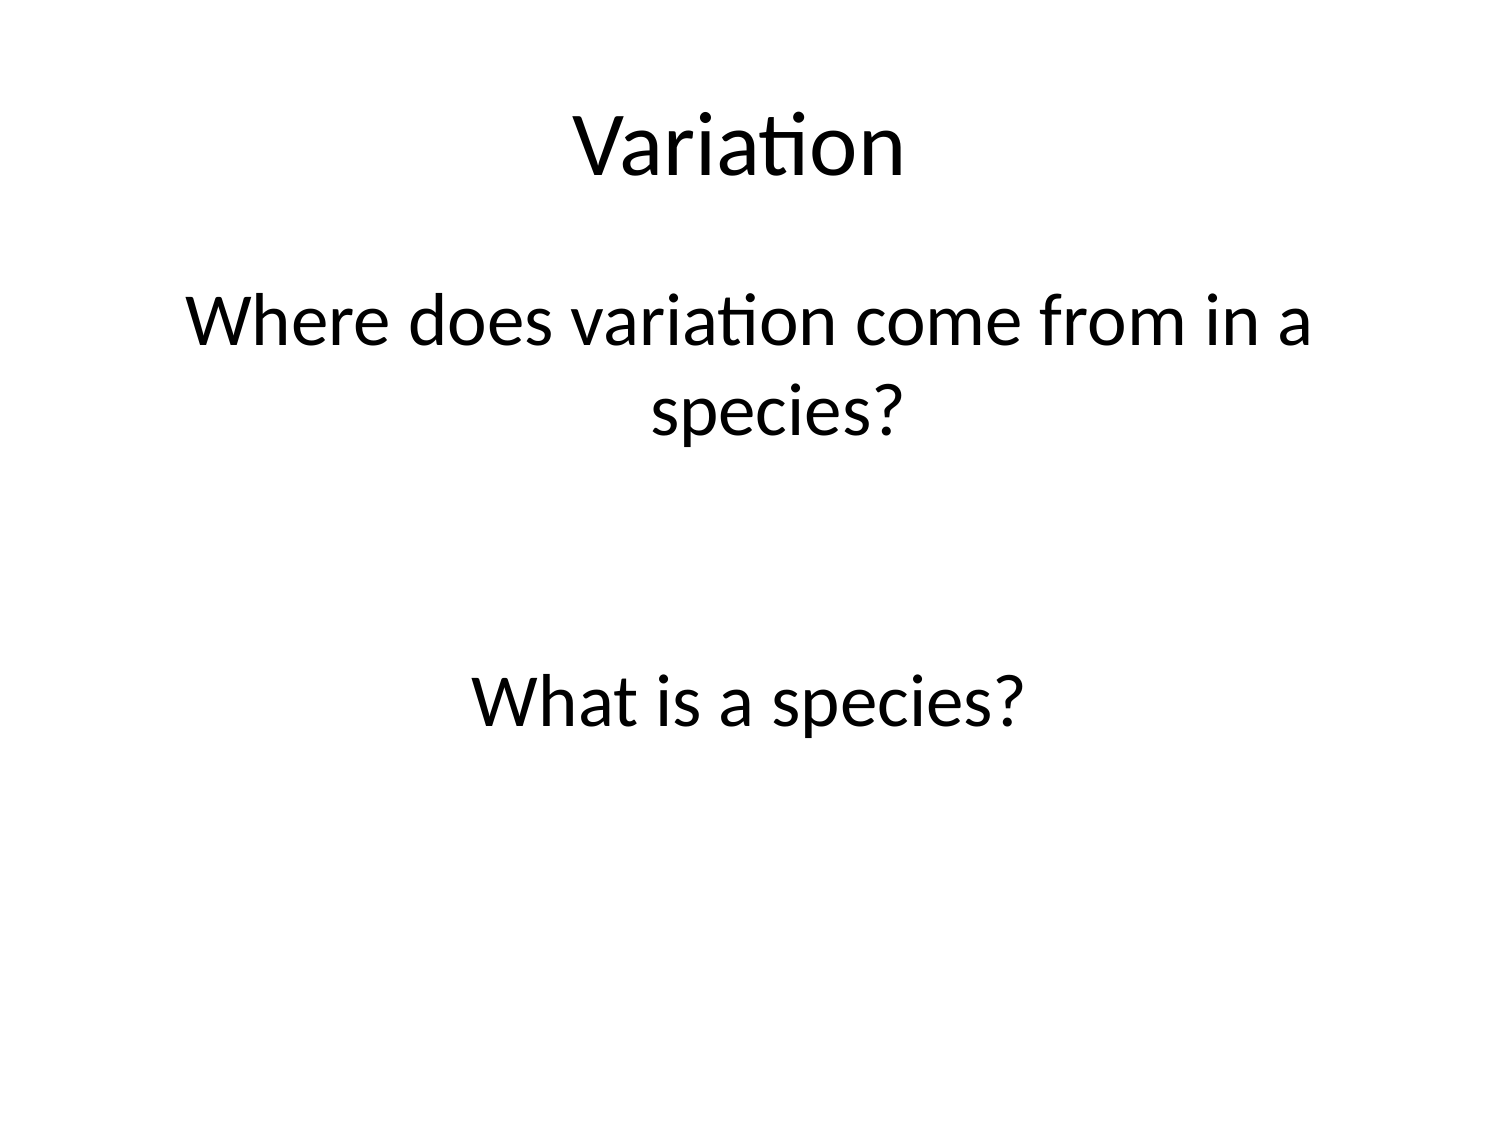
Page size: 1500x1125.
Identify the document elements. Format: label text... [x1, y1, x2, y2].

list Where does variation come from in a species? What is a species? [75, 262, 1425, 1005]
title Variation [75, 45, 1425, 233]
